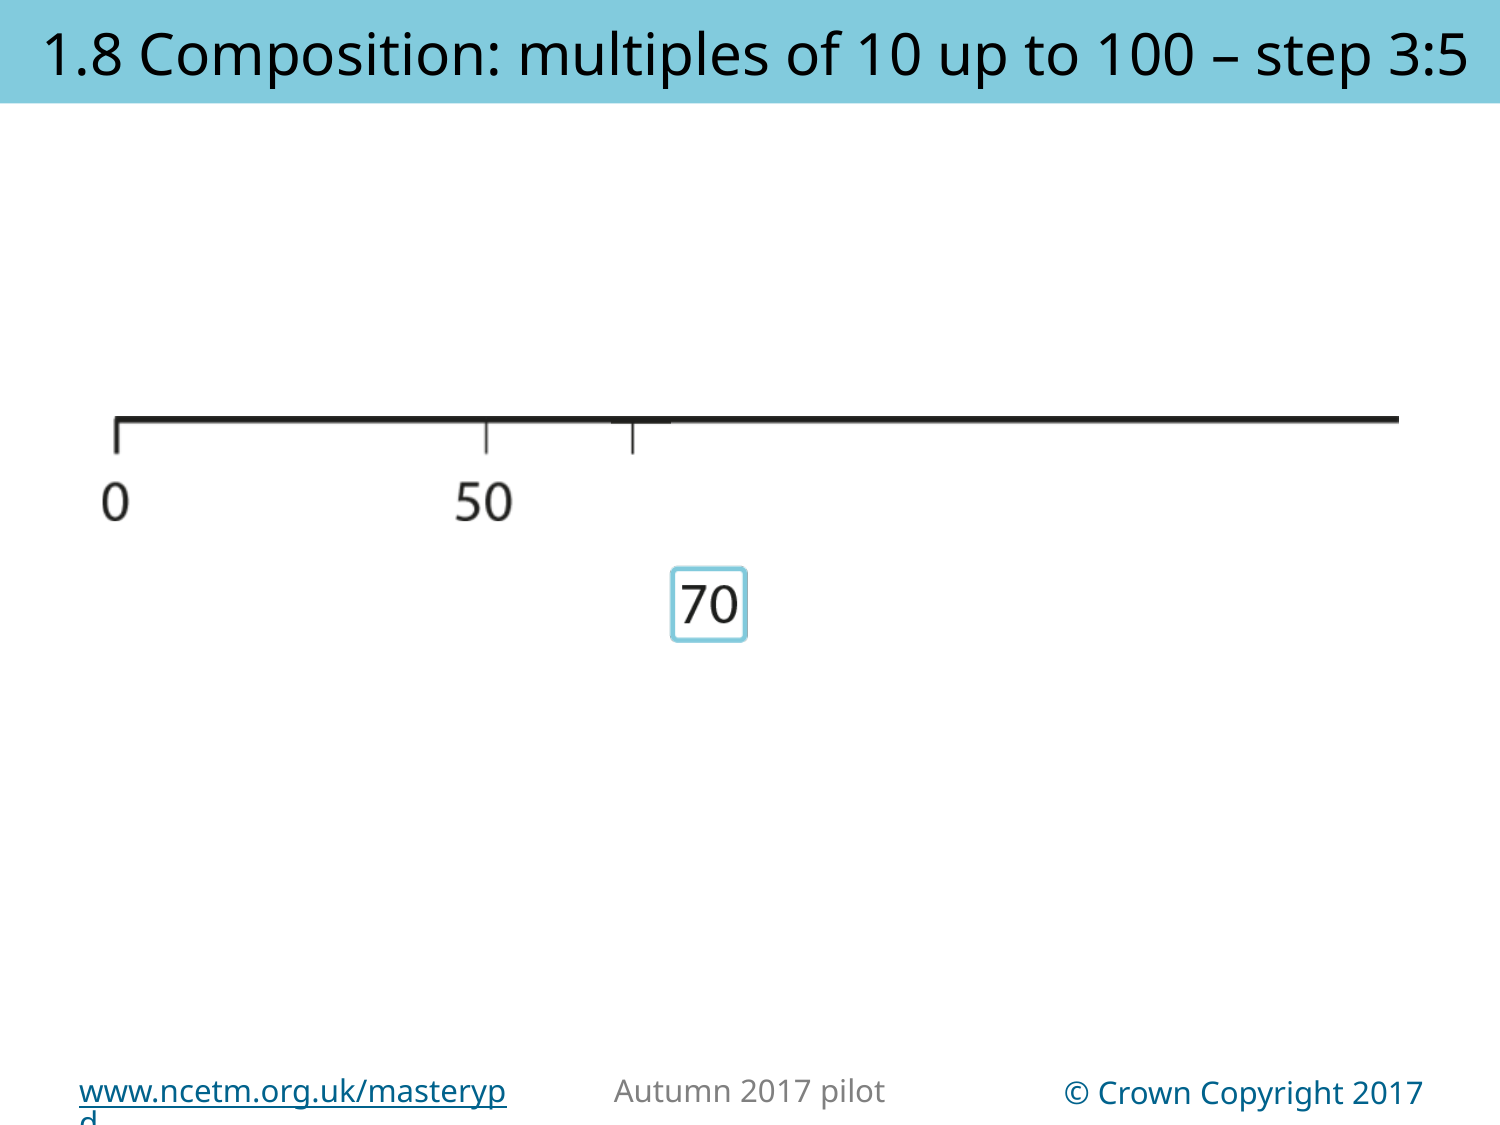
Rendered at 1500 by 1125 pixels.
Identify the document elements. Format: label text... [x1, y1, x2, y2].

picture [666, 562, 751, 644]
picture [101, 416, 1399, 536]
list 1.8 Composition: multiples of 10 up to 100 – step 3:5 [0, 0, 1500, 104]
